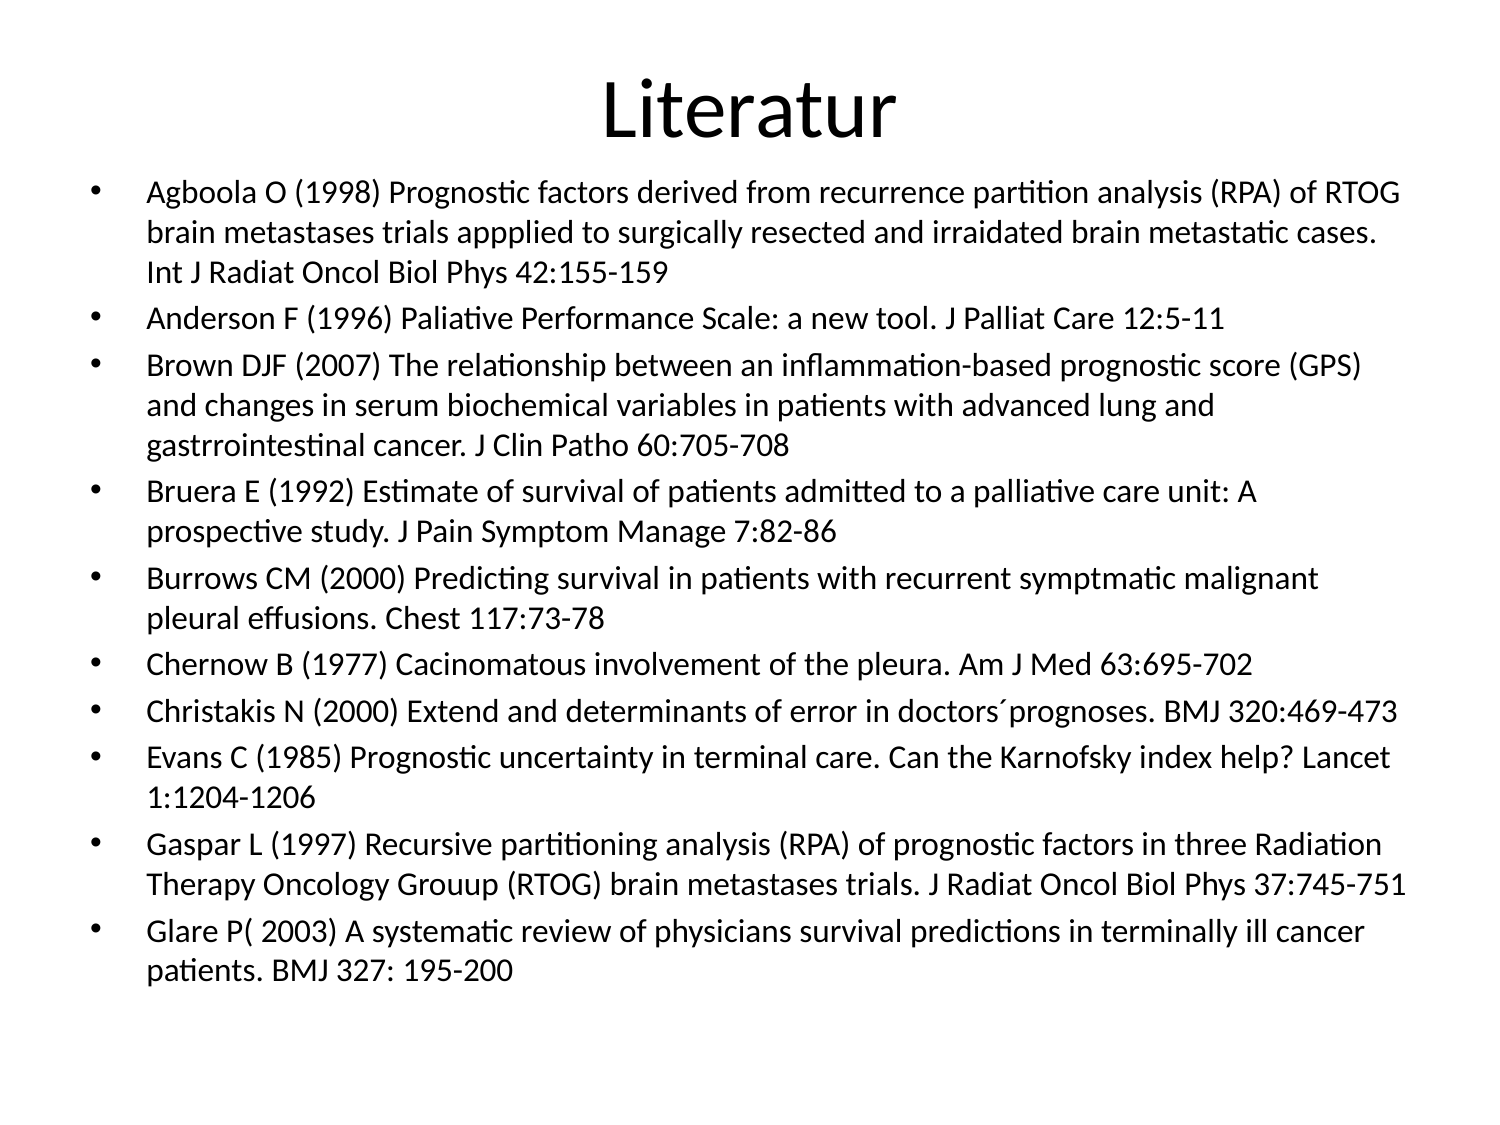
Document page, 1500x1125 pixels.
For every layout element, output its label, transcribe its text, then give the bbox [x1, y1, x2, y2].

title Literatur [75, 45, 1425, 162]
list Agboola O (1998) Prognostic factors derived from recurrence partition analysis (RPA) of RTOG brain metastases trials appplied to surgically resected and irraidated brain metastatic cases. Int J Radiat Oncol Biol Phys 42:155-159 Anderson F (1996) Paliative Performance Scale: a new tool. J Palliat Care 12:5-11 Brown DJF (2007) The relationship between an inflammation-based prognostic score (GPS) and changes in serum biochemical variables in patients with advanced lung and gastrrointestinal cancer. J Clin Patho 60:705-708 Bruera E (1992) Estimate of survival of patients admitted to a palliative care unit: A prospective study. J Pain Symptom Manage 7:82-86 Burrows CM (2000) Predicting survival in patients with recurrent symptmatic malignant pleural effusions. Chest 117:73-78 Chernow B (1977) Cacinomatous involvement of the pleura. Am J Med 63:695-702 Christakis N (2000) Extend and determinants of error in doctors´prognoses. BMJ 320:469-473 Evans C (1985) Prognostic uncertainty in terminal care. Can the Karnofsky index help? Lancet 1:1204-1206 Gaspar L (1997) Recursive partitioning analysis (RPA) of prognostic factors in three Radiation Therapy Oncology Grouup (RTOG) brain metastases trials. J Radiat Oncol Biol Phys 37:745-751 Glare P( 2003) A systematic review of physicians survival predictions in terminally ill cancer patients. BMJ 327: 195-200 [75, 162, 1425, 1005]
